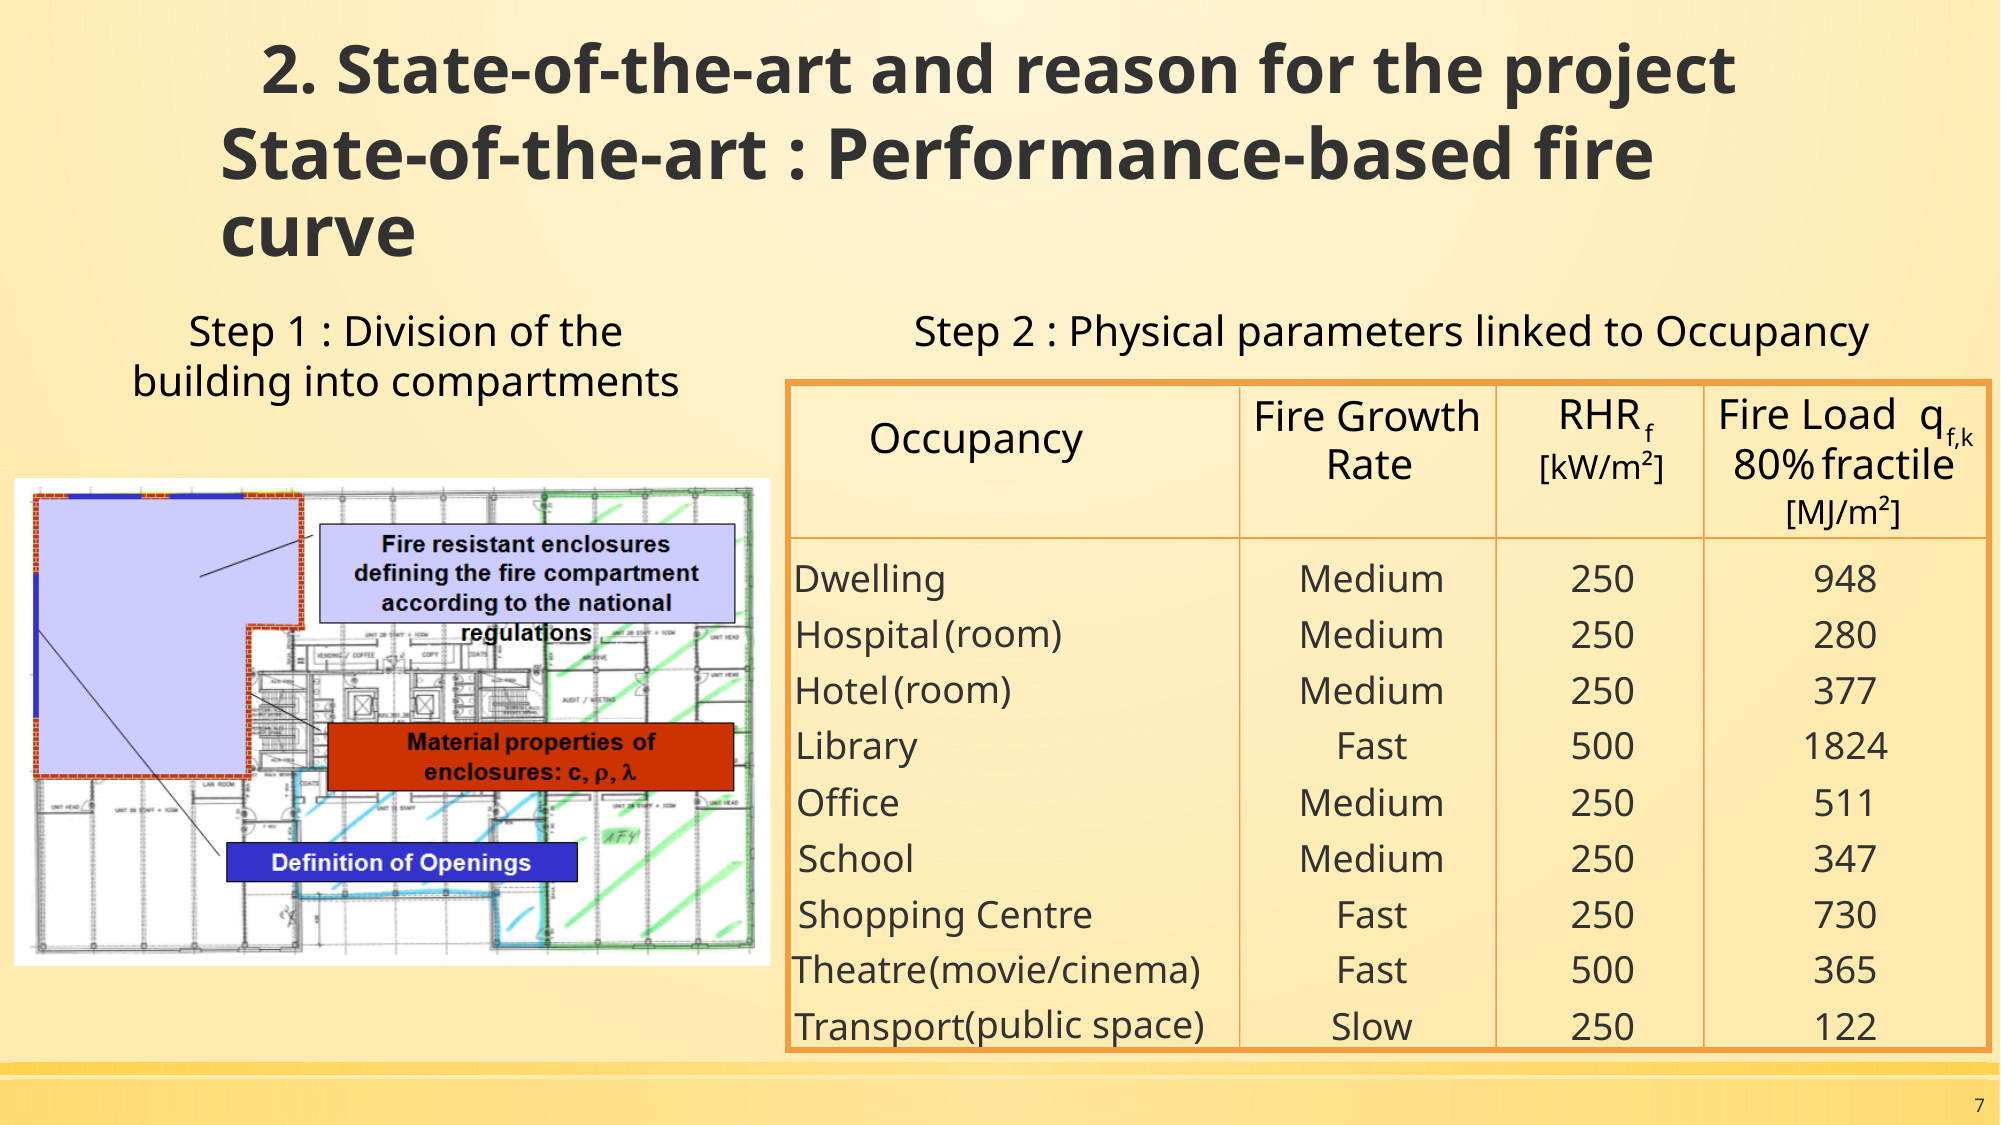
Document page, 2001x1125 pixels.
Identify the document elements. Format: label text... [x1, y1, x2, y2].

text_box Step 1 : Division of the building into compartments [107, 304, 705, 405]
text_box Step 2 : Physical parameters linked to Occupancy [912, 304, 1872, 355]
title State-of-the-art : Performance-based fire curve [205, 116, 1803, 279]
text_box [1240, 1050, 1386, 1054]
picture [14, 478, 771, 966]
text_box [787, 382, 1989, 1050]
text_box 2. State-of-the-art and reason for the project [0, 18, 2000, 116]
